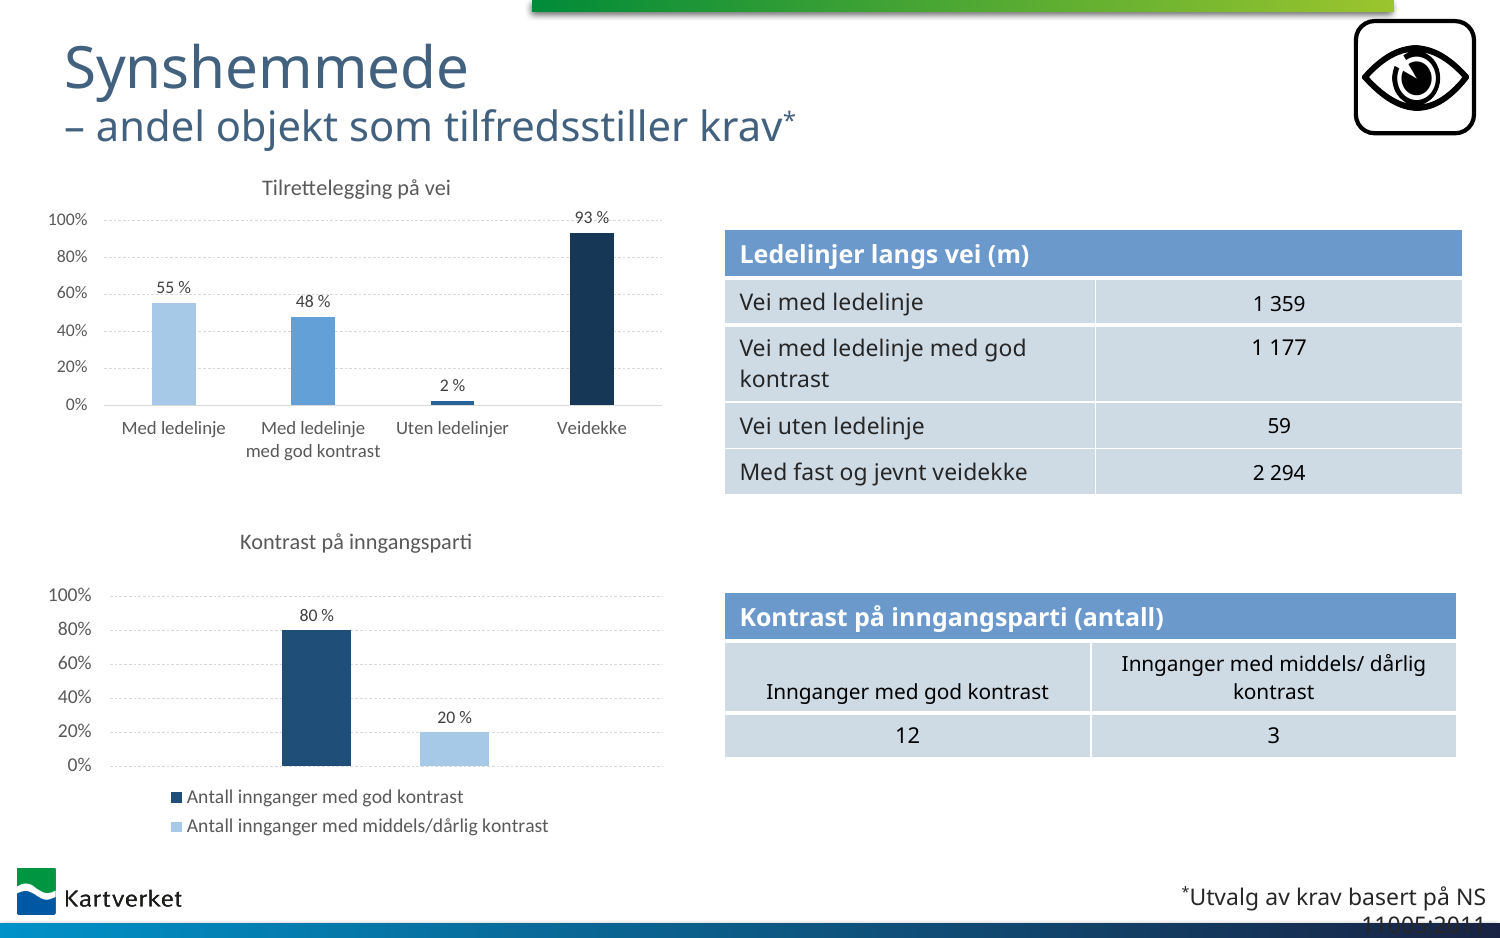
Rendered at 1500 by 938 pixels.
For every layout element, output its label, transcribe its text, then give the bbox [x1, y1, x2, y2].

table_cell Vei med ledelinje [725, 280, 1095, 323]
table_cell Vei med ledelinje med god kontrast [725, 327, 1095, 401]
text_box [1355, 20, 1475, 134]
text_box Synshemmede – andel objekt som tilfredsstiller krav* [49, 24, 1431, 158]
table_cell 1 359 [1096, 280, 1462, 323]
table_cell 12 [725, 715, 1090, 757]
table_cell Vei uten ledelinje [725, 403, 1095, 448]
picture [41, 520, 673, 846]
table_header Ledelinjer langs vei (m) [725, 230, 1462, 276]
table_cell 59 [1096, 403, 1462, 448]
table_cell 3 [1092, 715, 1456, 757]
text_box *Utvalg av krav basert på NS 11005:2011 [1068, 873, 1500, 938]
table_header Kontrast på inngangsparti (antall) [725, 593, 1456, 639]
table_cell Innganger med middels/ dårlig kontrast [1092, 643, 1456, 711]
picture [41, 166, 673, 492]
table_cell 2 294 [1096, 449, 1462, 494]
table_cell Med fast og jevnt veidekke [725, 449, 1095, 494]
table_cell 1 177 [1096, 327, 1462, 401]
table_cell Innganger med god kontrast [725, 643, 1090, 711]
